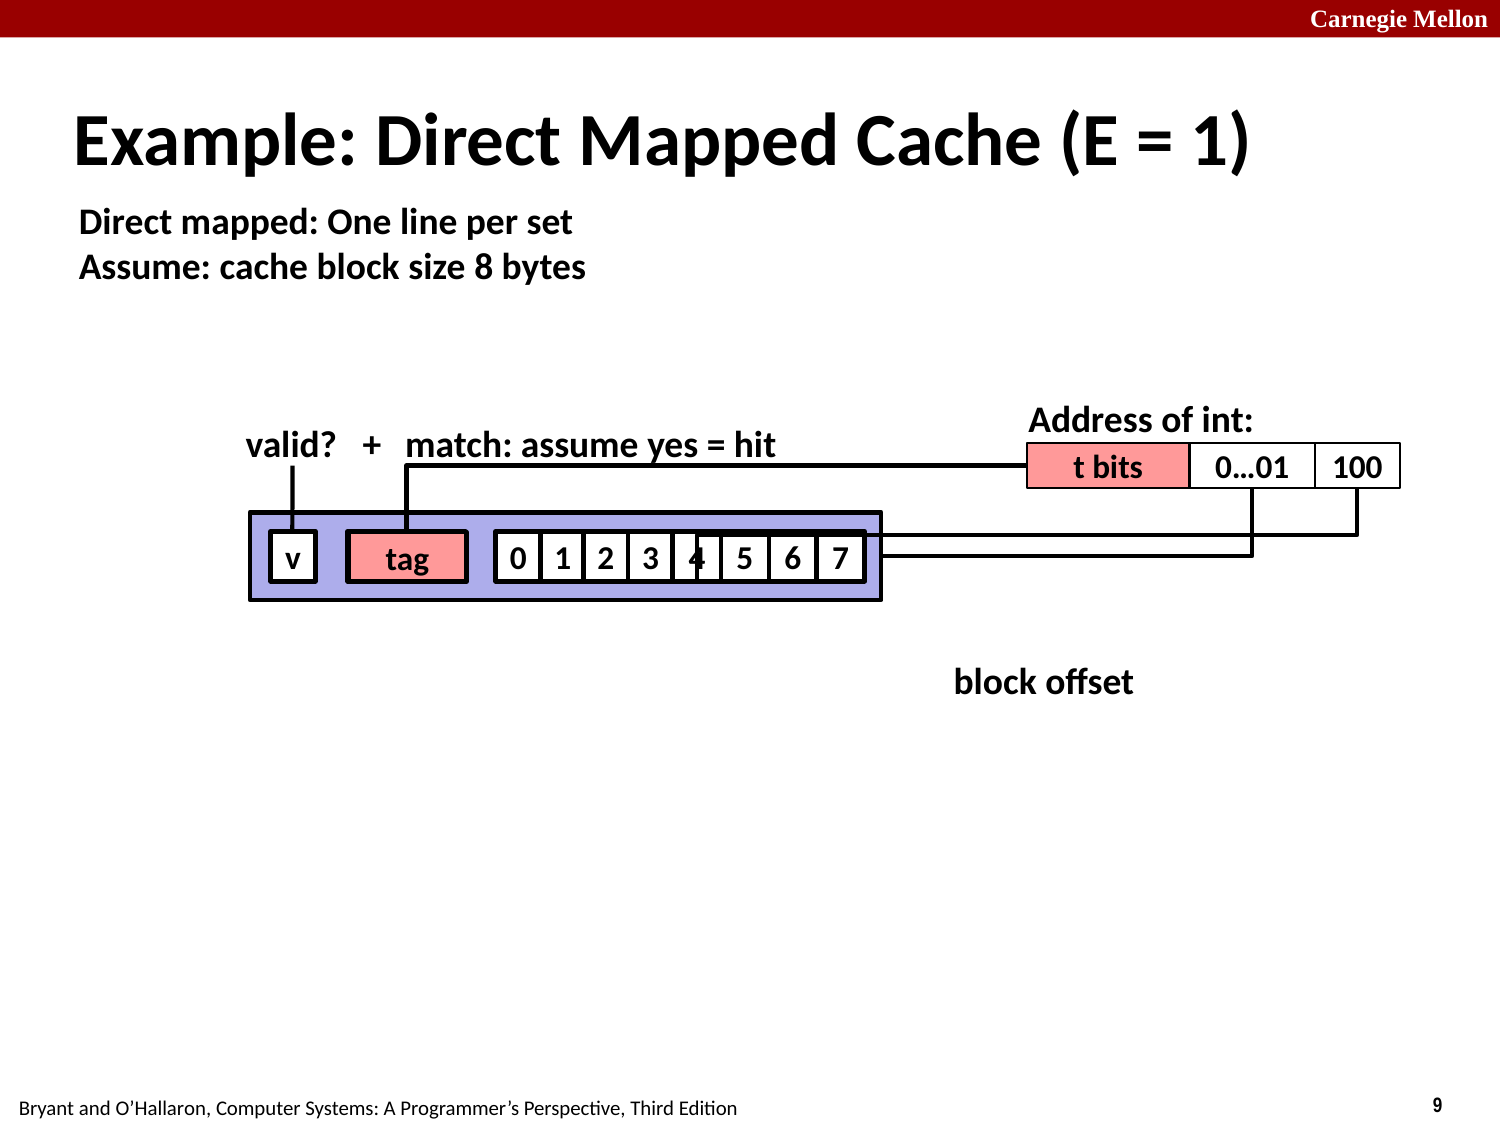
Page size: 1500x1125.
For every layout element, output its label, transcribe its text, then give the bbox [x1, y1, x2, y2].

text_box v [270, 531, 316, 582]
text_box 7 [817, 541, 865, 582]
text_box 4 [672, 541, 721, 582]
text_box 1 [540, 541, 583, 582]
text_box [406, 465, 974, 532]
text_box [980, 204, 1075, 865]
text_box [249, 512, 882, 600]
text_box 100 [1314, 443, 1400, 488]
text_box t bits [1106, 448, 1189, 488]
text_box Direct mapped: One line per set Assume: cache block size 8 bytes [64, 189, 602, 295]
text_box 0…01 [1189, 443, 1314, 488]
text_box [1079, 336, 1102, 708]
text_box block offset [938, 649, 974, 710]
text_box valid? + [230, 412, 397, 473]
text_box tag [348, 531, 467, 582]
text_box 2 [583, 541, 628, 582]
text_box 3 [628, 541, 672, 582]
text_box match: assume yes = hit [397, 412, 792, 473]
text_box Address of int: [1106, 387, 1270, 448]
text_box 5 [721, 541, 769, 582]
text_box block offset [1106, 649, 1150, 710]
title Example: Direct Mapped Cache (E = 1) [58, 72, 1305, 199]
text_box 6 [769, 541, 817, 582]
text_box 0 [495, 541, 540, 582]
